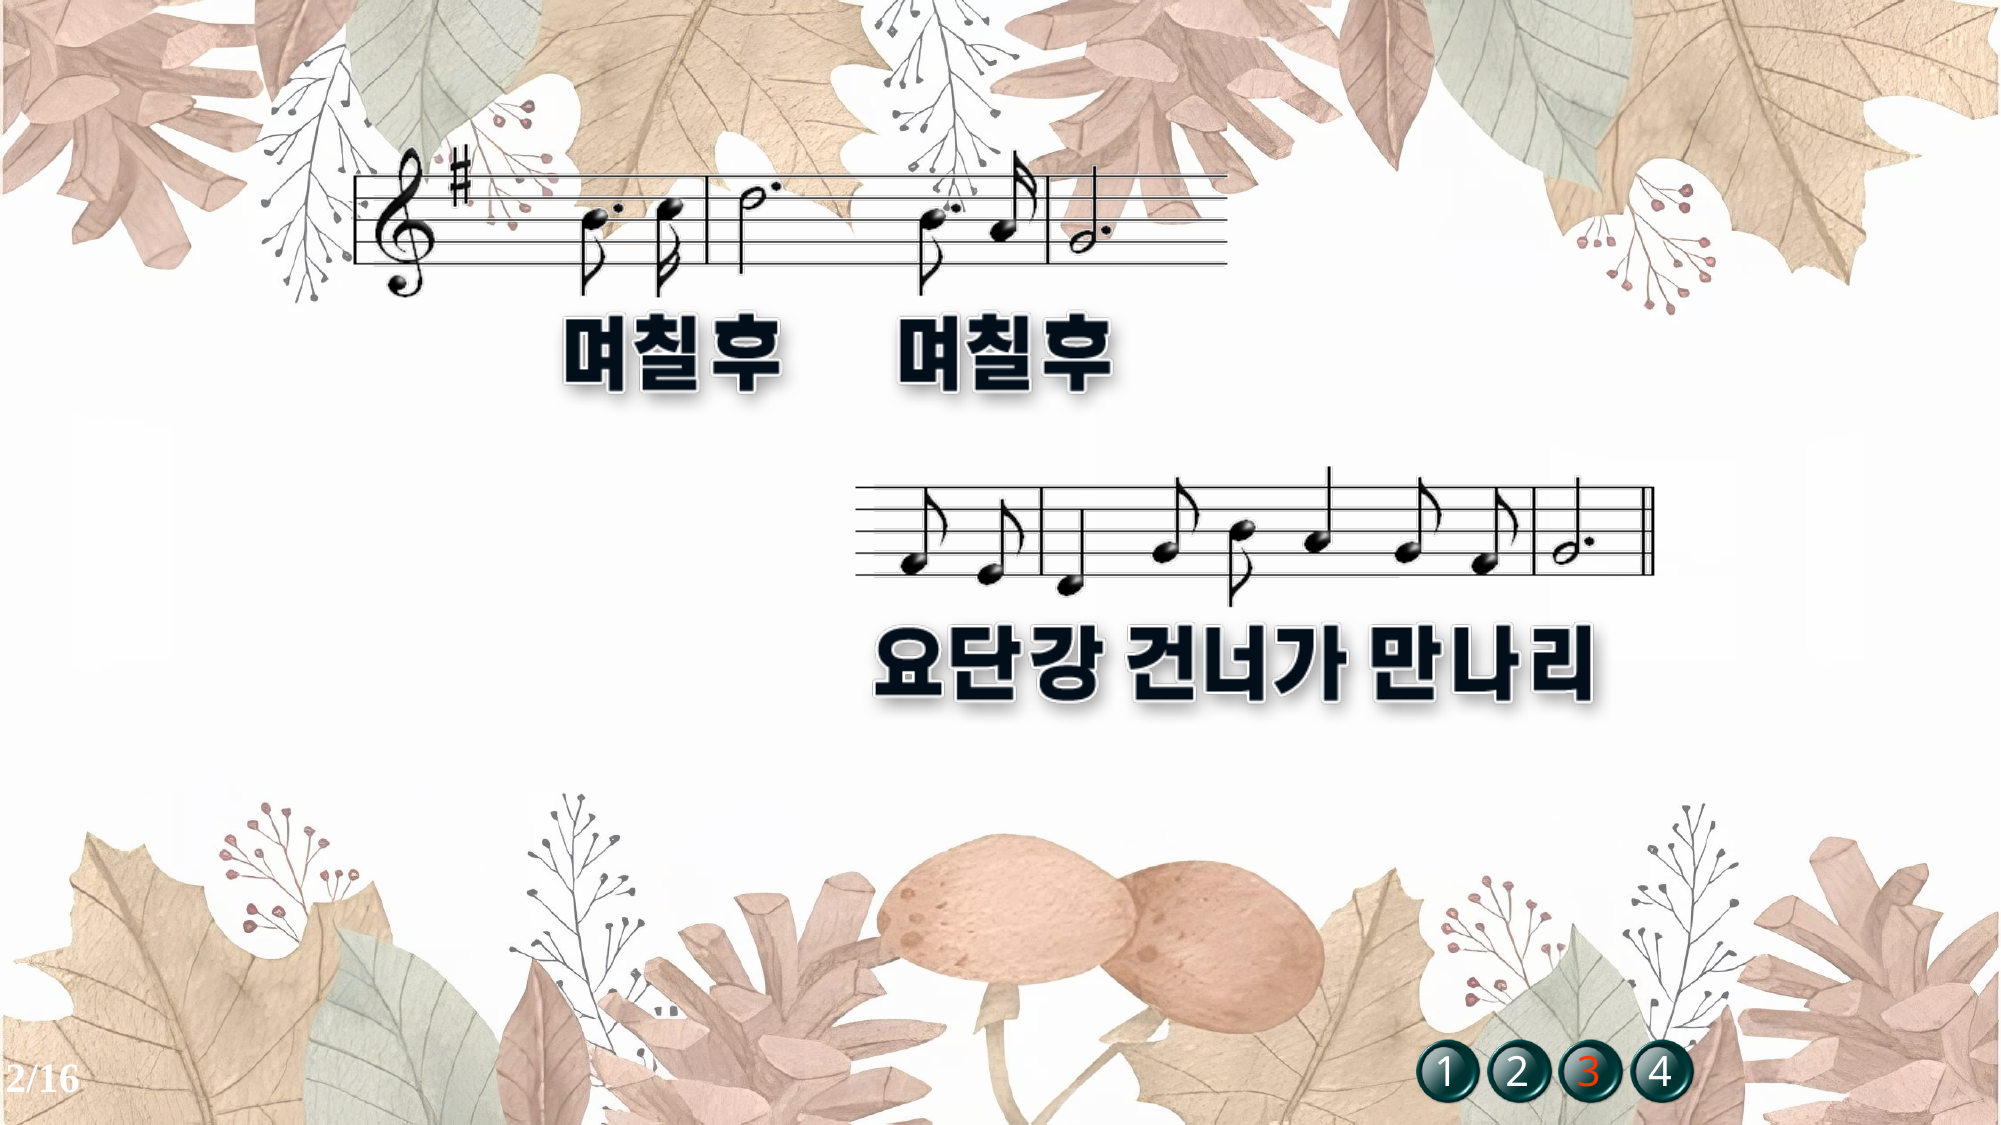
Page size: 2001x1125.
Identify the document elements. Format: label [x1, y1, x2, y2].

picture [0, 0, 2001, 1125]
text_box [1627, 1035, 1697, 1106]
text_box [1413, 1035, 1484, 1106]
text_box [1484, 1035, 1555, 1106]
text_box [1555, 1035, 1626, 1106]
